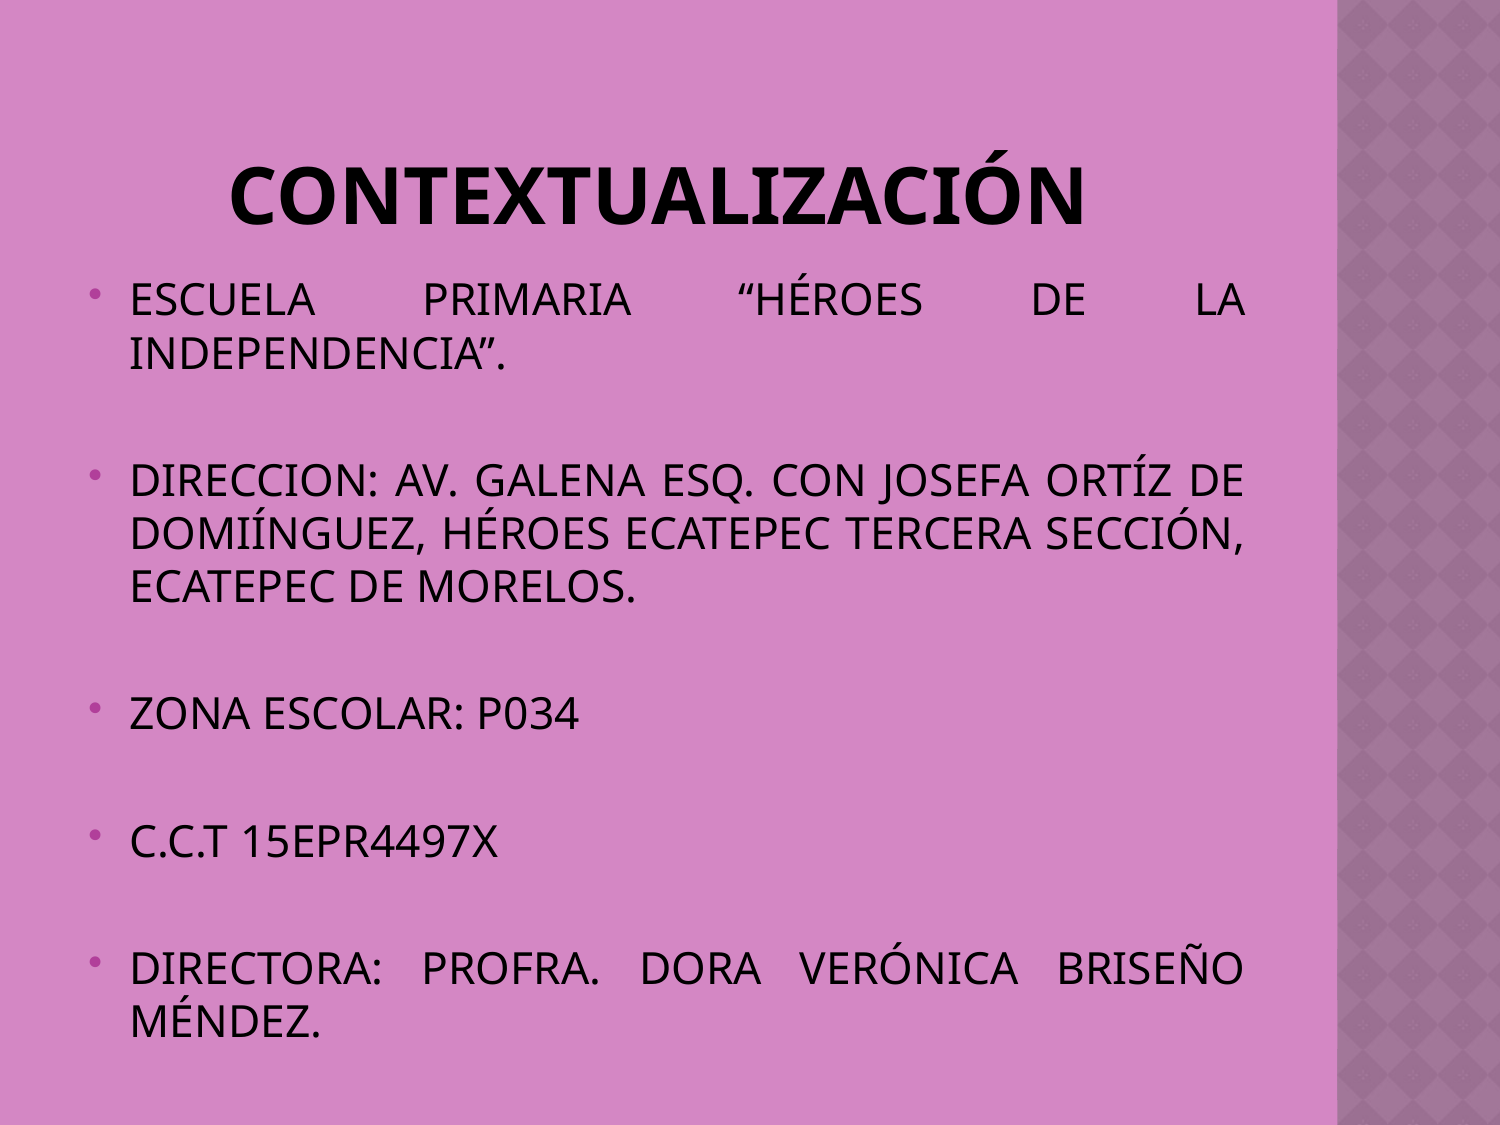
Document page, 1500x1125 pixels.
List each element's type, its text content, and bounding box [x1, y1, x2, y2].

list ESCUELA PRIMARIA “HÉROES DE LA INDEPENDENCIA”. DIRECCION: AV. GALENA ESQ. CON JOSEFA ORTÍZ DE DOMIÍNGUEZ, HÉROES ECATEPEC TERCERA SECCIÓN, ECATEPEC DE MORELOS. ZONA ESCOLAR: P034 C.C.T 15EPR4497X DIRECTORA: PROFRA. DORA VERÓNICA BRISEÑO MÉNDEZ. [75, 264, 1263, 1059]
title CONTEXTUALIZACIÓN [75, 52, 1263, 240]
